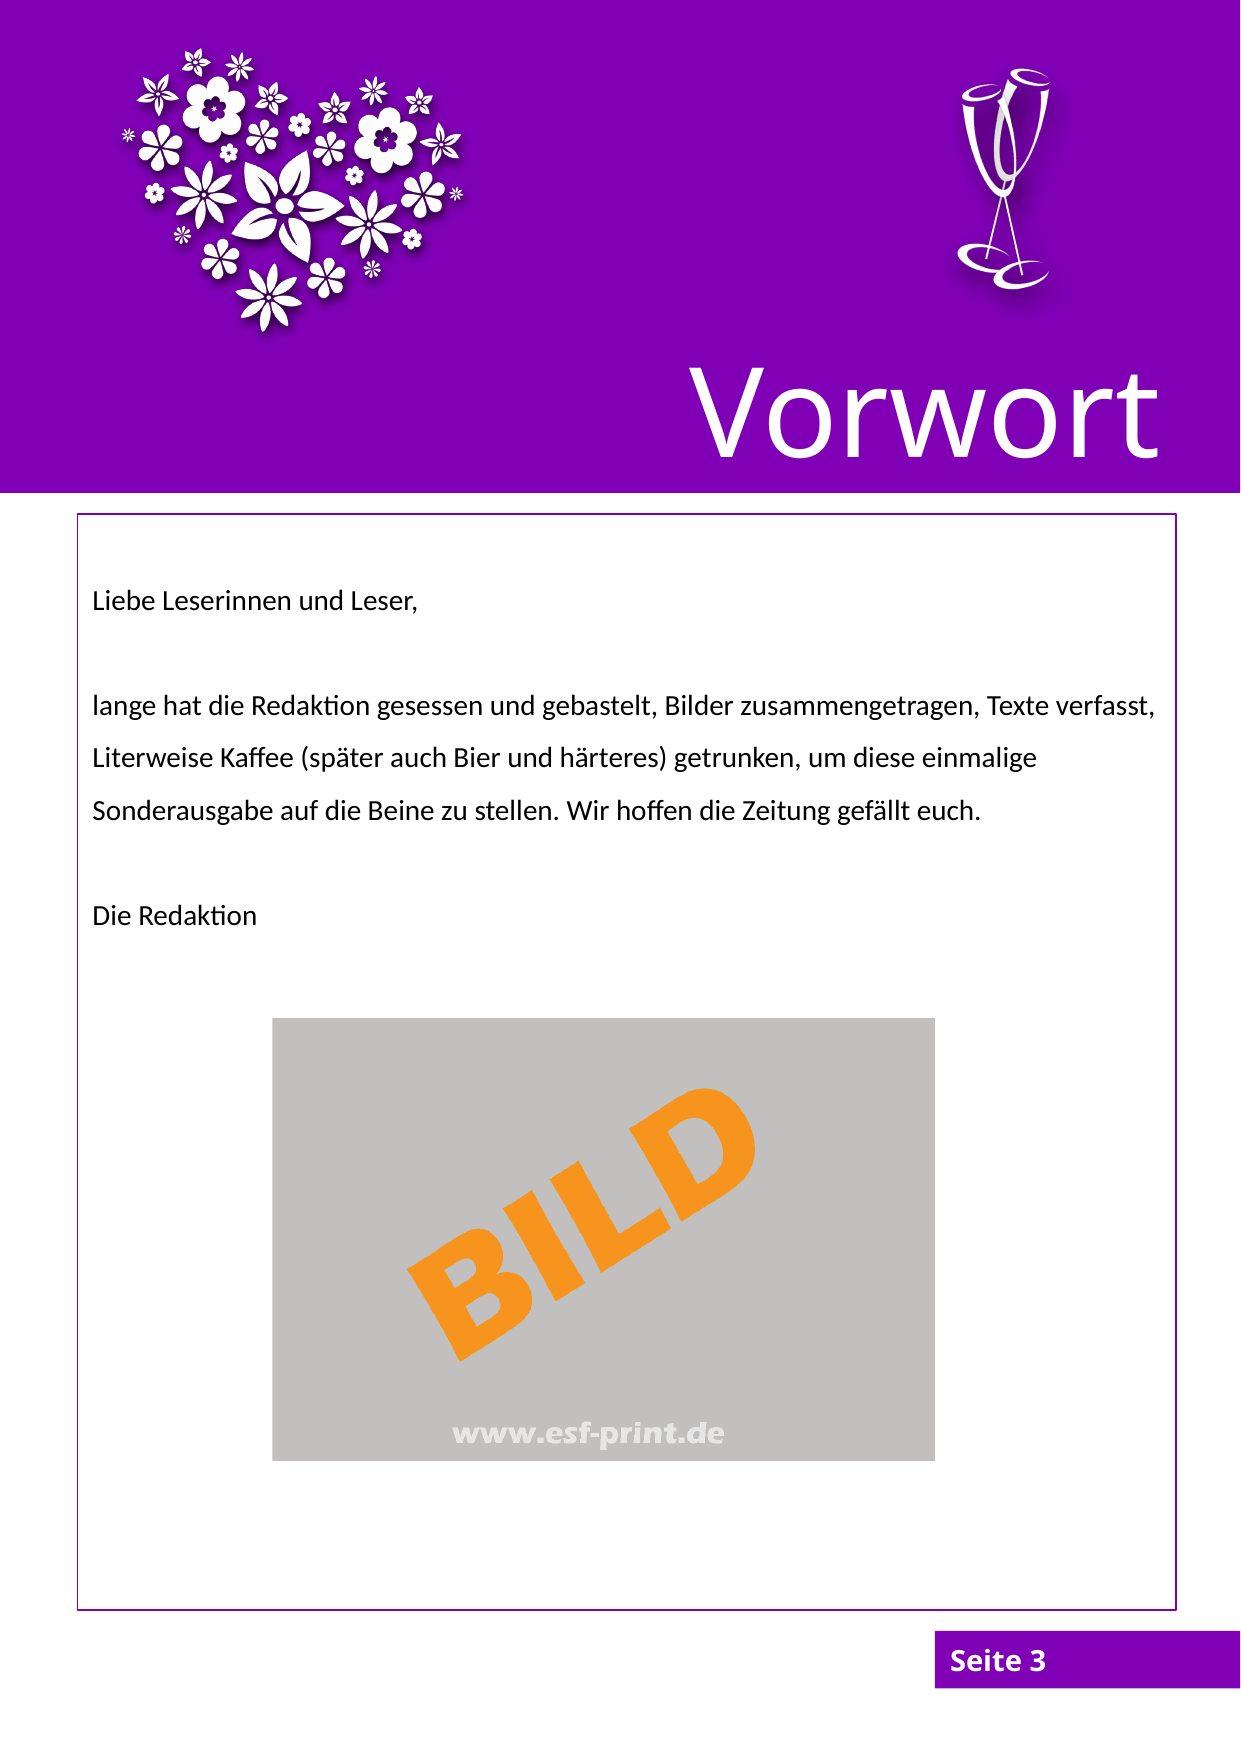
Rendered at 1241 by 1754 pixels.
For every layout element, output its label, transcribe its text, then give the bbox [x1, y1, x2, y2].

picture [272, 1018, 936, 1462]
text_box Liebe Leserinnen und Leser, lange hat die Redaktion gesessen und gebastelt, Bilder zusammengetragen, Texte verfasst, Literweise Kaffee (später auch Bier und härteres) getrunken, um diese einmalige Sonderausgabe auf die Beine zu stellen. Wir hoffen die Zeitung gefällt euch. Die Redaktion [77, 513, 1176, 1610]
text_box Seite 3 [934, 1630, 1241, 1689]
text_box Vorwort [77, 317, 1176, 486]
picture [85, 31, 491, 376]
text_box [934, 51, 1085, 329]
text_box [0, 0, 1241, 493]
